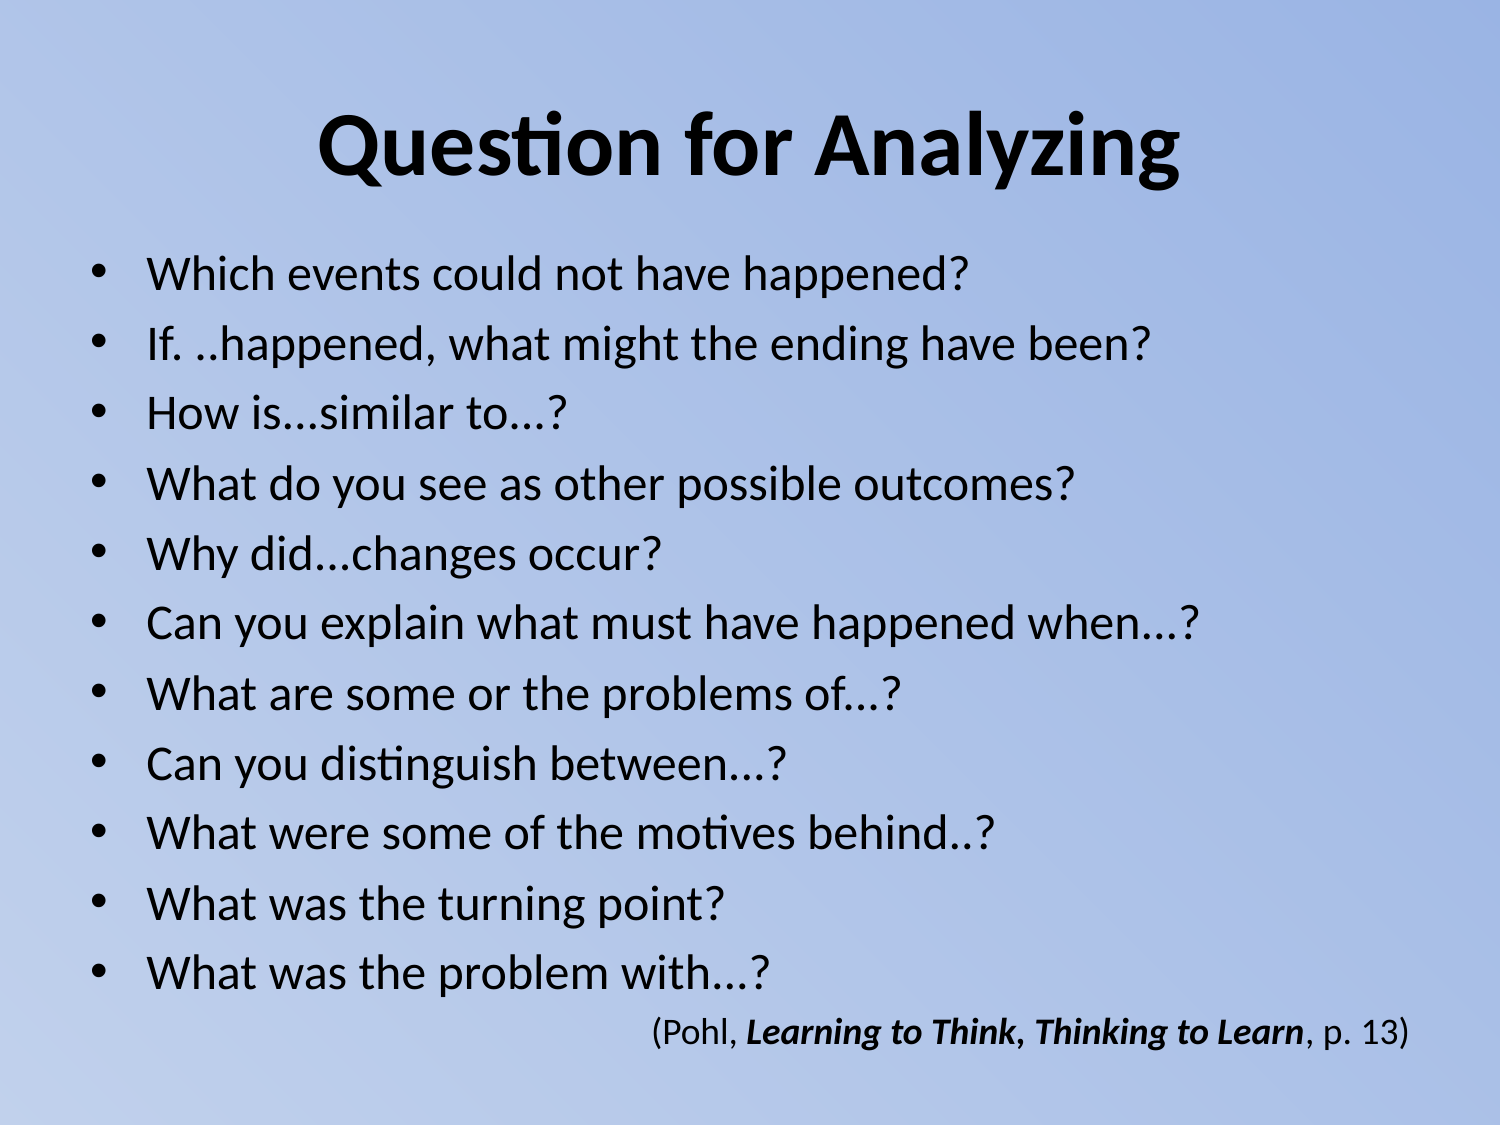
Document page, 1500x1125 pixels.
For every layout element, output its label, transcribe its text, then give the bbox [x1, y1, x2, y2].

list Which events could not have happened? If. ..happened, what might the ending have been? How is...similar to...? What do you see as other possible outcomes? Why did...changes occur? Can you explain what must have happened when...? What are some or the problems of...? Can you distinguish between...? What were some of the motives behind..? What was the turning point? What was the problem with...? (Pohl, Learning to Think, Thinking to Learn, p. 13) [75, 232, 1425, 1073]
title Question for Analyzing [75, 45, 1425, 232]
